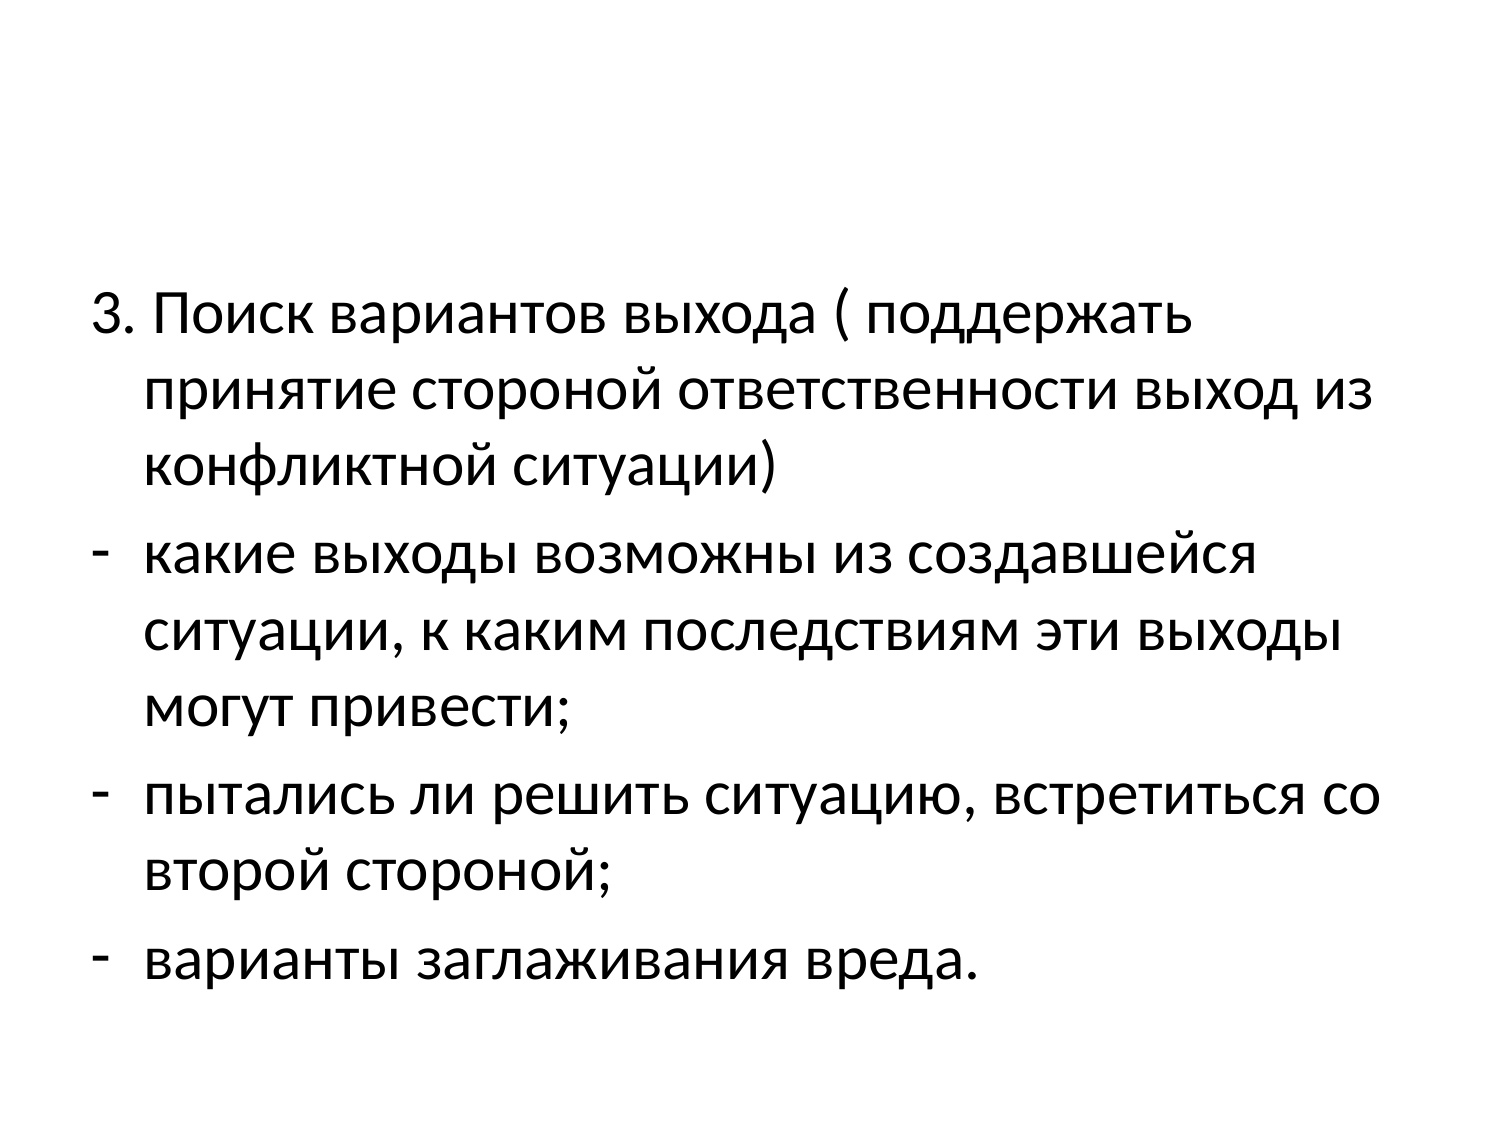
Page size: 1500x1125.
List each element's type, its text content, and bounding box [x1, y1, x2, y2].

list 3. Поиск вариантов выхода ( поддержать принятие стороной ответственности выход из конфликтной ситуации) какие выходы возможны из создавшейся ситуации, к каким последствиям эти выходы могут привести; пытались ли решить ситуацию, встретиться со второй стороной; варианты заглаживания вреда. [75, 262, 1425, 1005]
